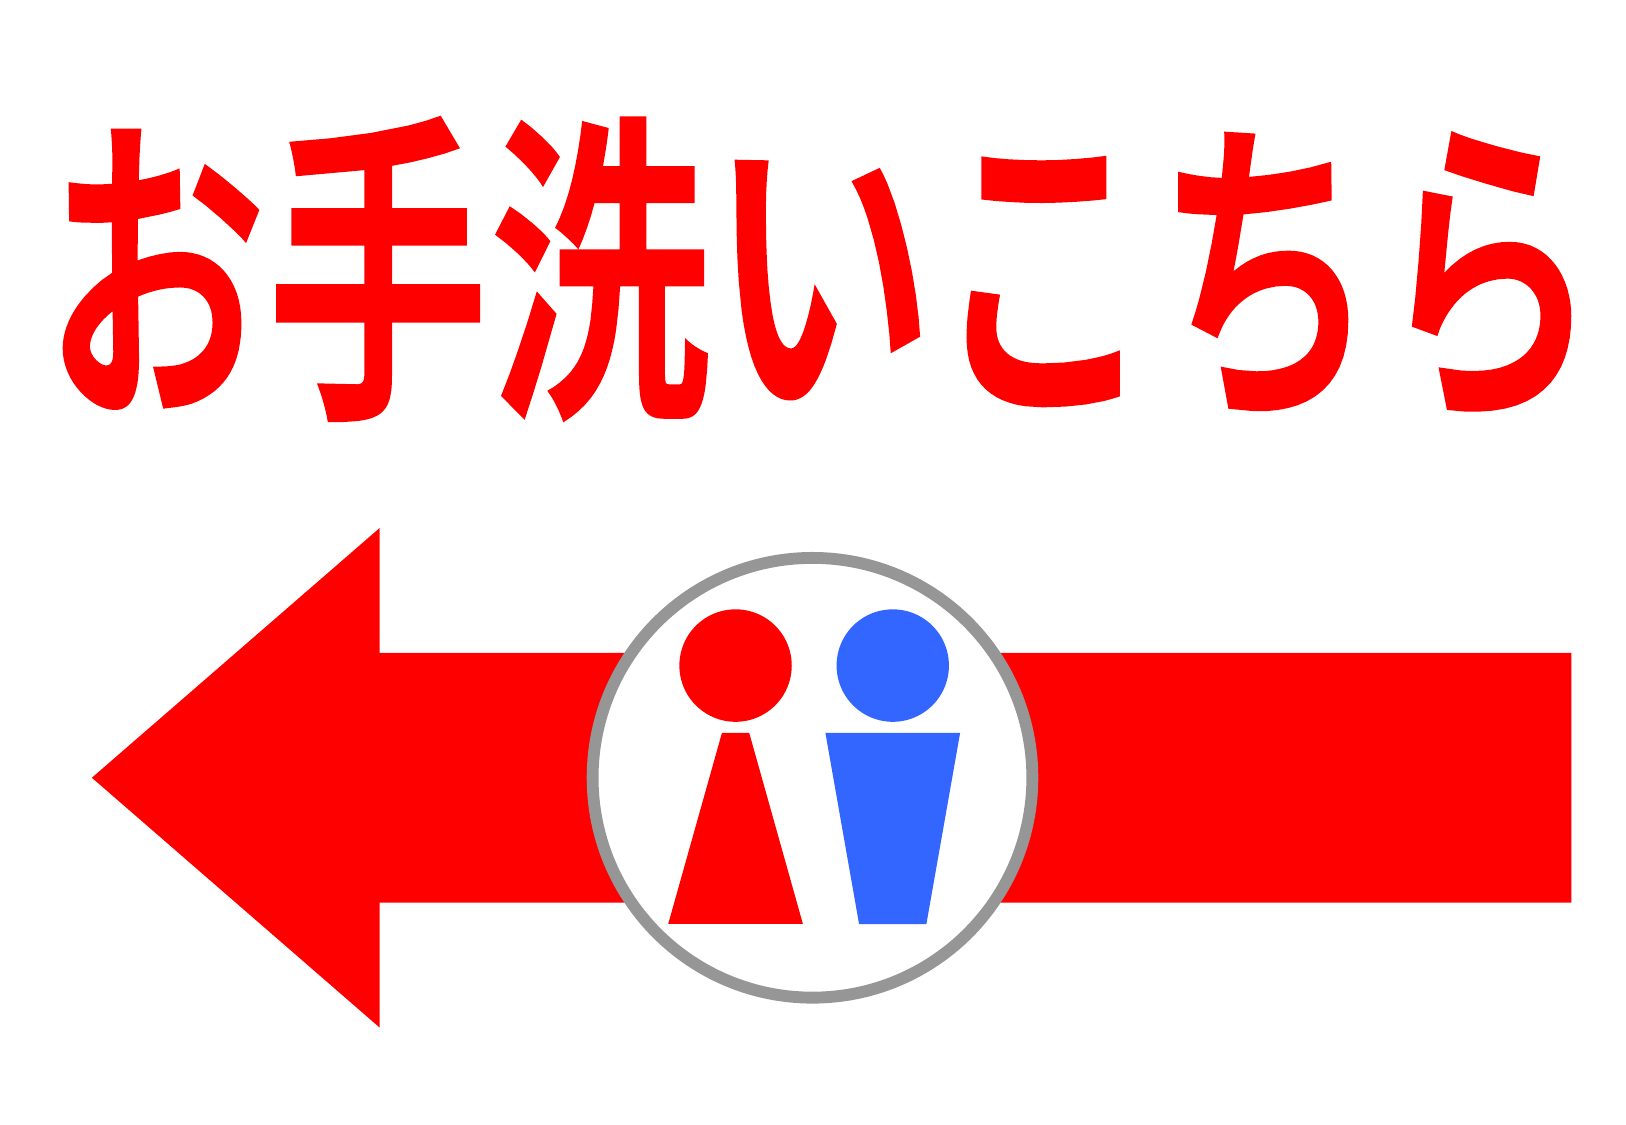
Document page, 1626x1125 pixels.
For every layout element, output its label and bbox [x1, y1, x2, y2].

text_box [1044, 650, 1574, 905]
text_box [89, 526, 581, 1030]
text_box [586, 551, 1039, 1004]
